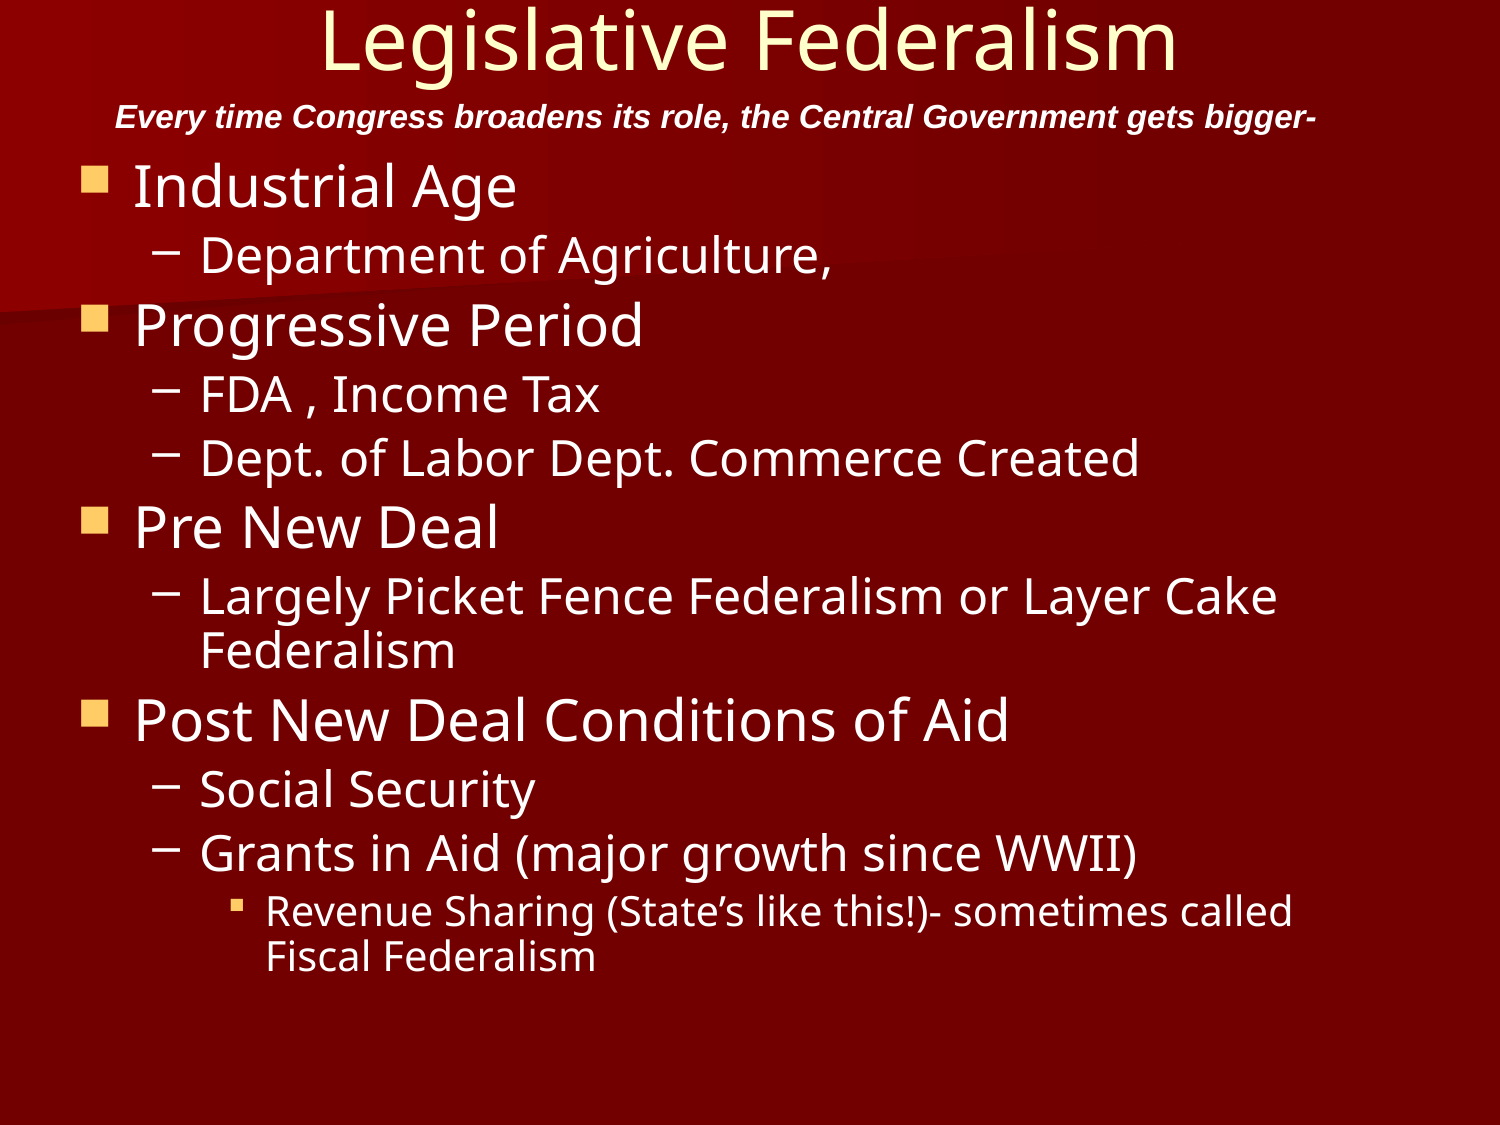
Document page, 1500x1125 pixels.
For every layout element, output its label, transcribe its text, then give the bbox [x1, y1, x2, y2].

text_box Every time Congress broadens its role, the Central Government gets bigger- [99, 87, 1400, 143]
list Industrial Age Department of Agriculture, Progressive Period FDA , Income Tax Dept. of Labor Dept. Commerce Created Pre New Deal Largely Picket Fence Federalism or Layer Cake Federalism Post New Deal Conditions of Aid Social Security Grants in Aid (major growth since WWII) Revenue Sharing (State’s like this!)- sometimes called Fiscal Federalism [62, 149, 1413, 1076]
title Legislative Federalism [74, 0, 1426, 76]
